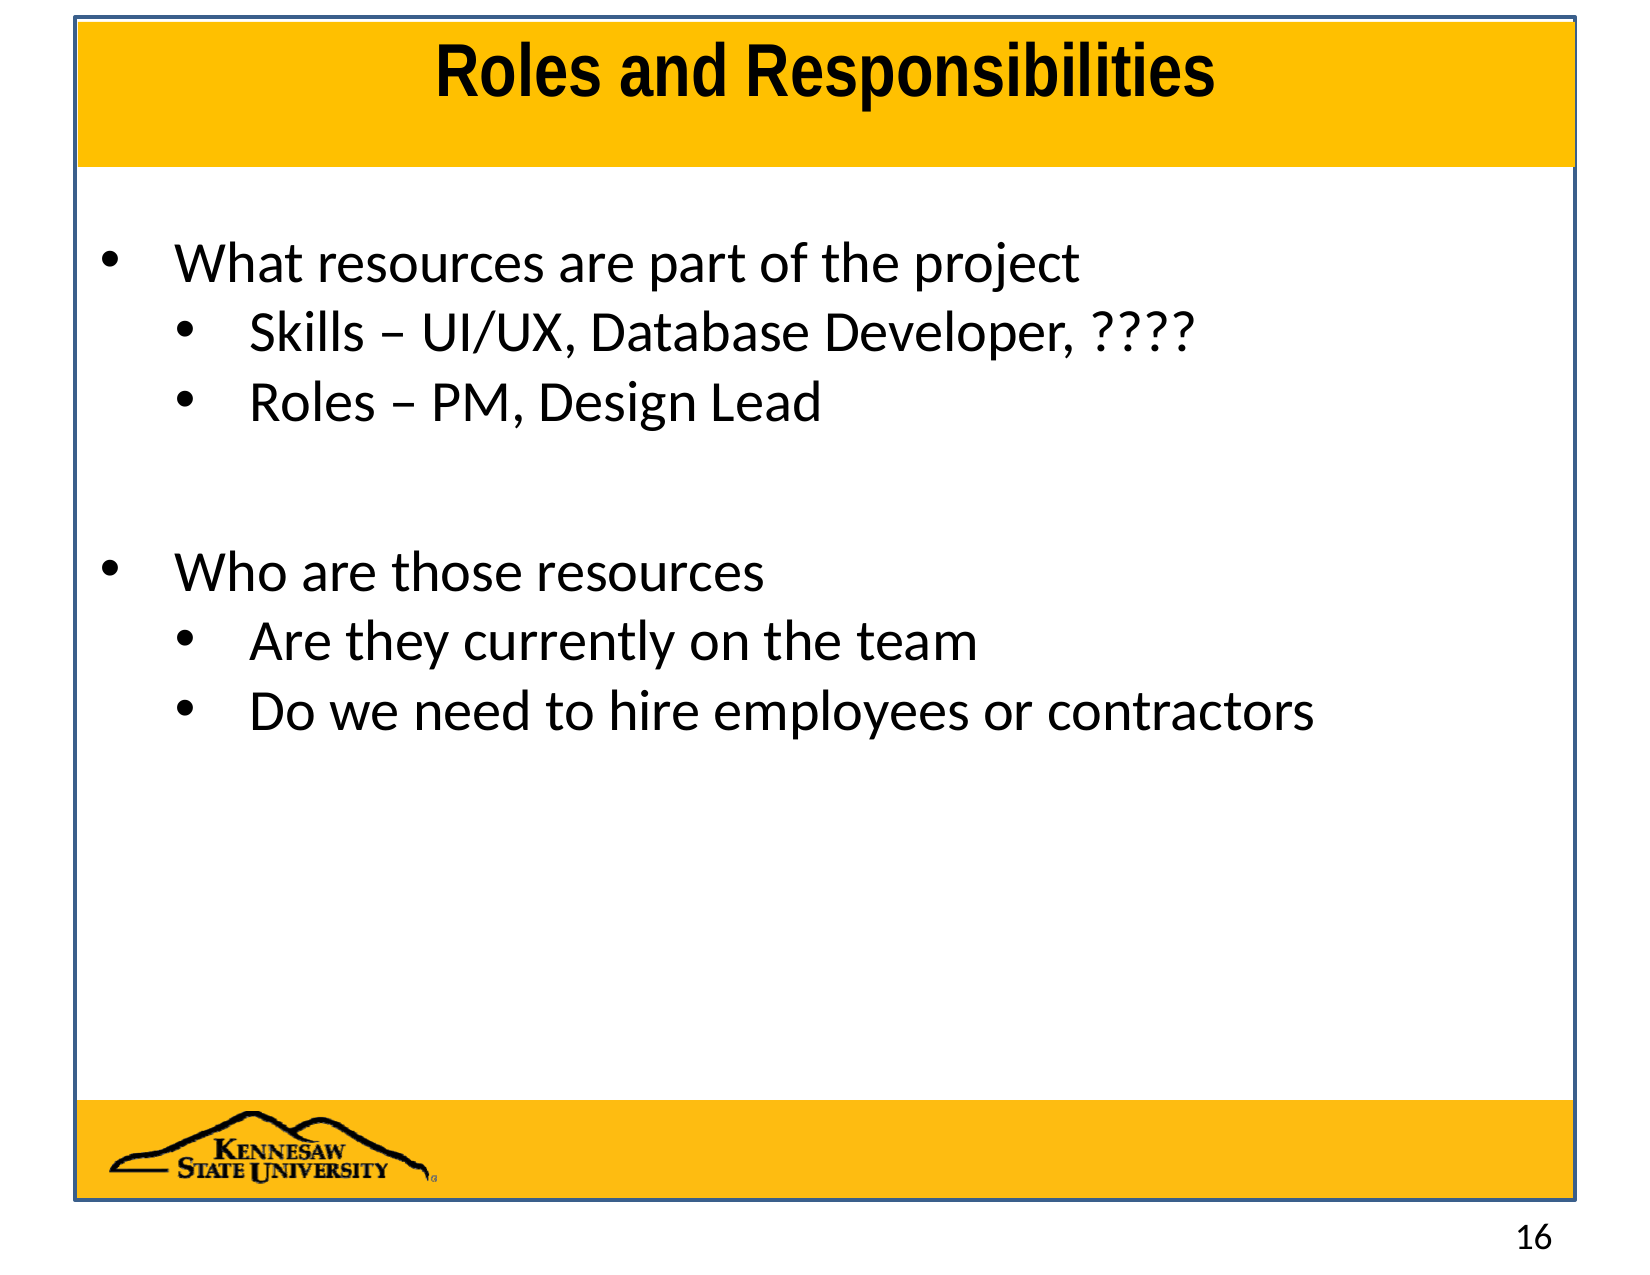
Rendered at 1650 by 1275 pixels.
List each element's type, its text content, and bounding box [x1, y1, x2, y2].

title Roles and Responsibilities [77, 21, 1575, 167]
list What resources are part of the project Skills – UI/UX, Database Developer, ???? Roles – PM, Design Lead Who are those resources Are they currently on the team Do we need to hire employees or contractors [99, 223, 1550, 1032]
picture [108, 1111, 437, 1184]
